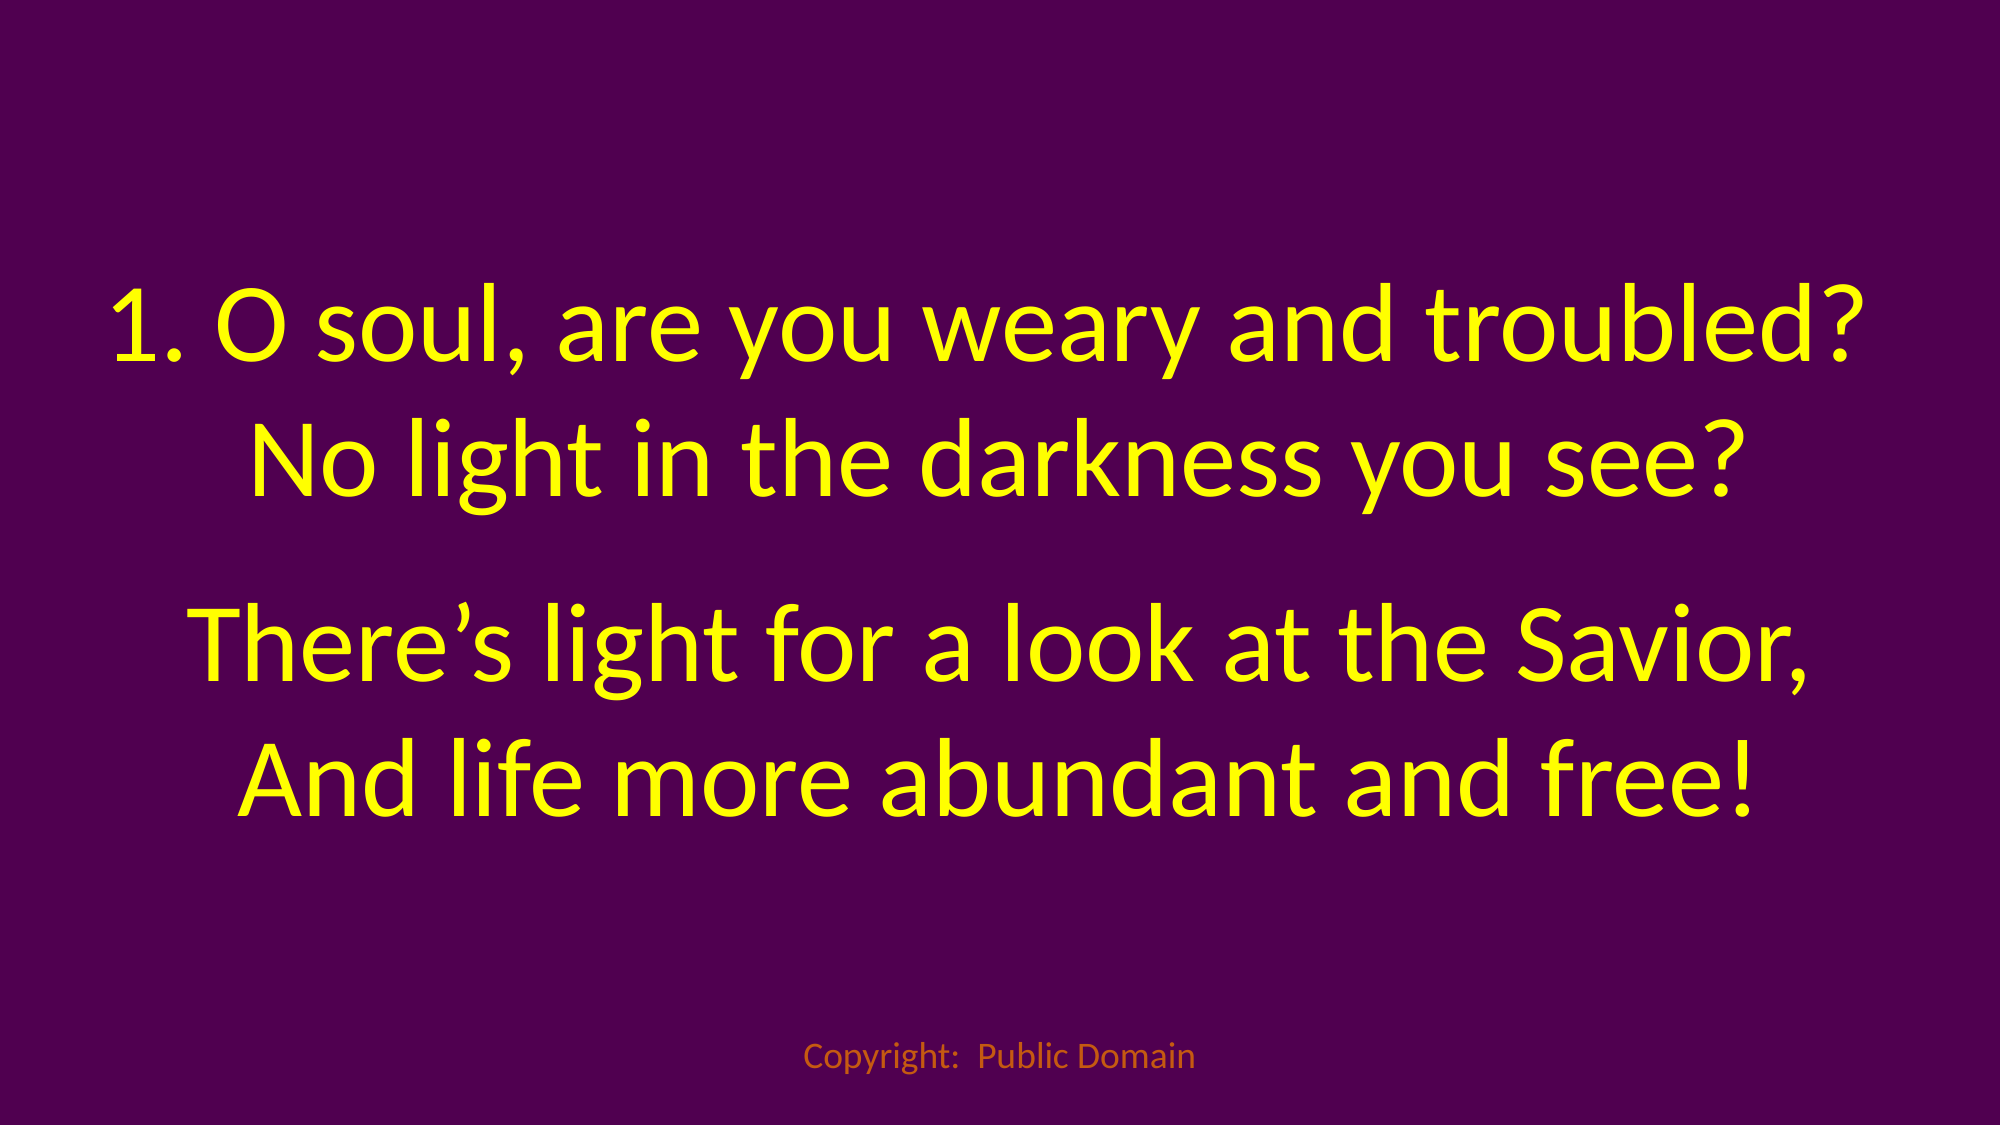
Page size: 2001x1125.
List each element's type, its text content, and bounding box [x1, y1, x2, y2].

text_box 1. O soul, are you weary and troubled? No light in the darkness you see? There’s light for a look at the Savior, And life more abundant and free! [0, 242, 2000, 847]
text_box Copyright: Public Domain [26, 1023, 1973, 1083]
